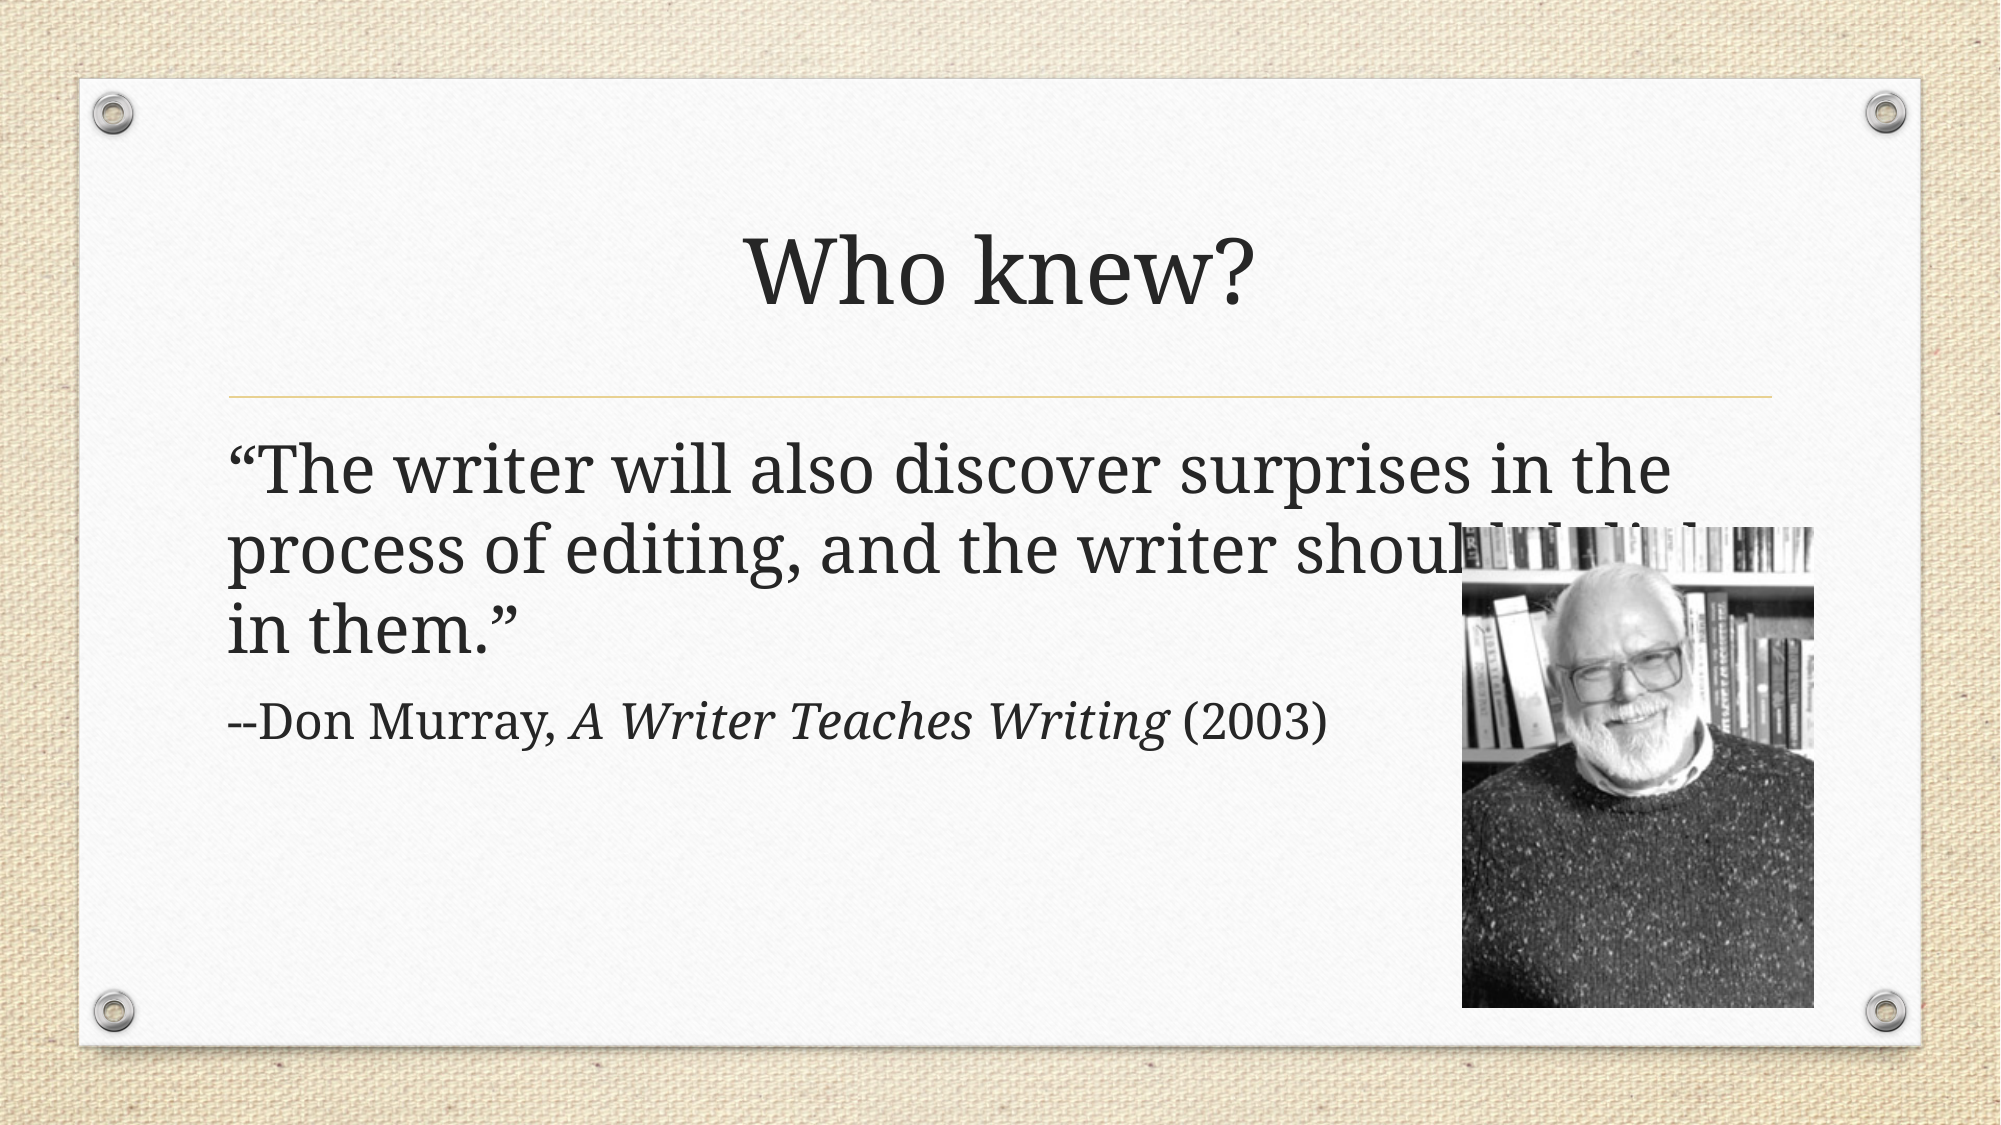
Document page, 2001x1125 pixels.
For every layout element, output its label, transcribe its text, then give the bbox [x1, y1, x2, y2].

list “The writer will also discover surprises in the process of editing, and the writer should delight in them.” --Don Murray, A Writer Teaches Writing (2003) [212, 419, 1788, 964]
picture [0, 0, 2001, 1125]
title Who knew? [212, 160, 1788, 376]
